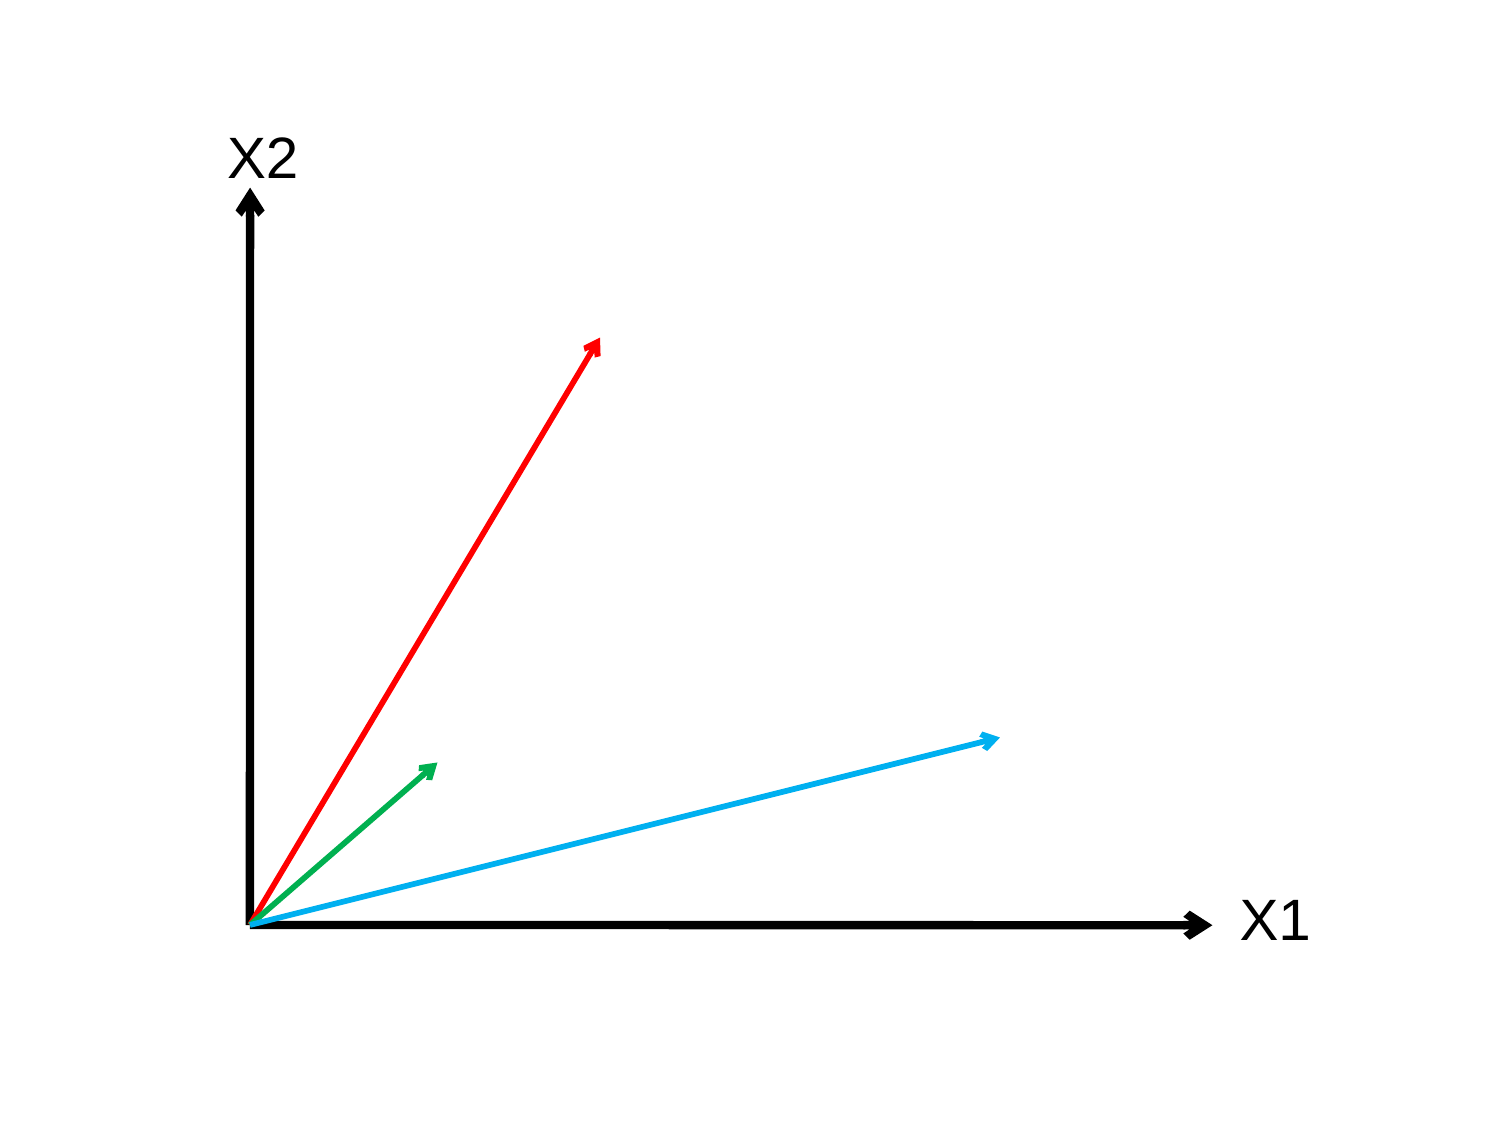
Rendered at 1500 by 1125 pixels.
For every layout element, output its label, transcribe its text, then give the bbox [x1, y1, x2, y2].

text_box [249, 737, 1001, 926]
text_box X1 [1224, 875, 1375, 960]
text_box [130, 455, 719, 807]
text_box X2 [212, 112, 350, 198]
